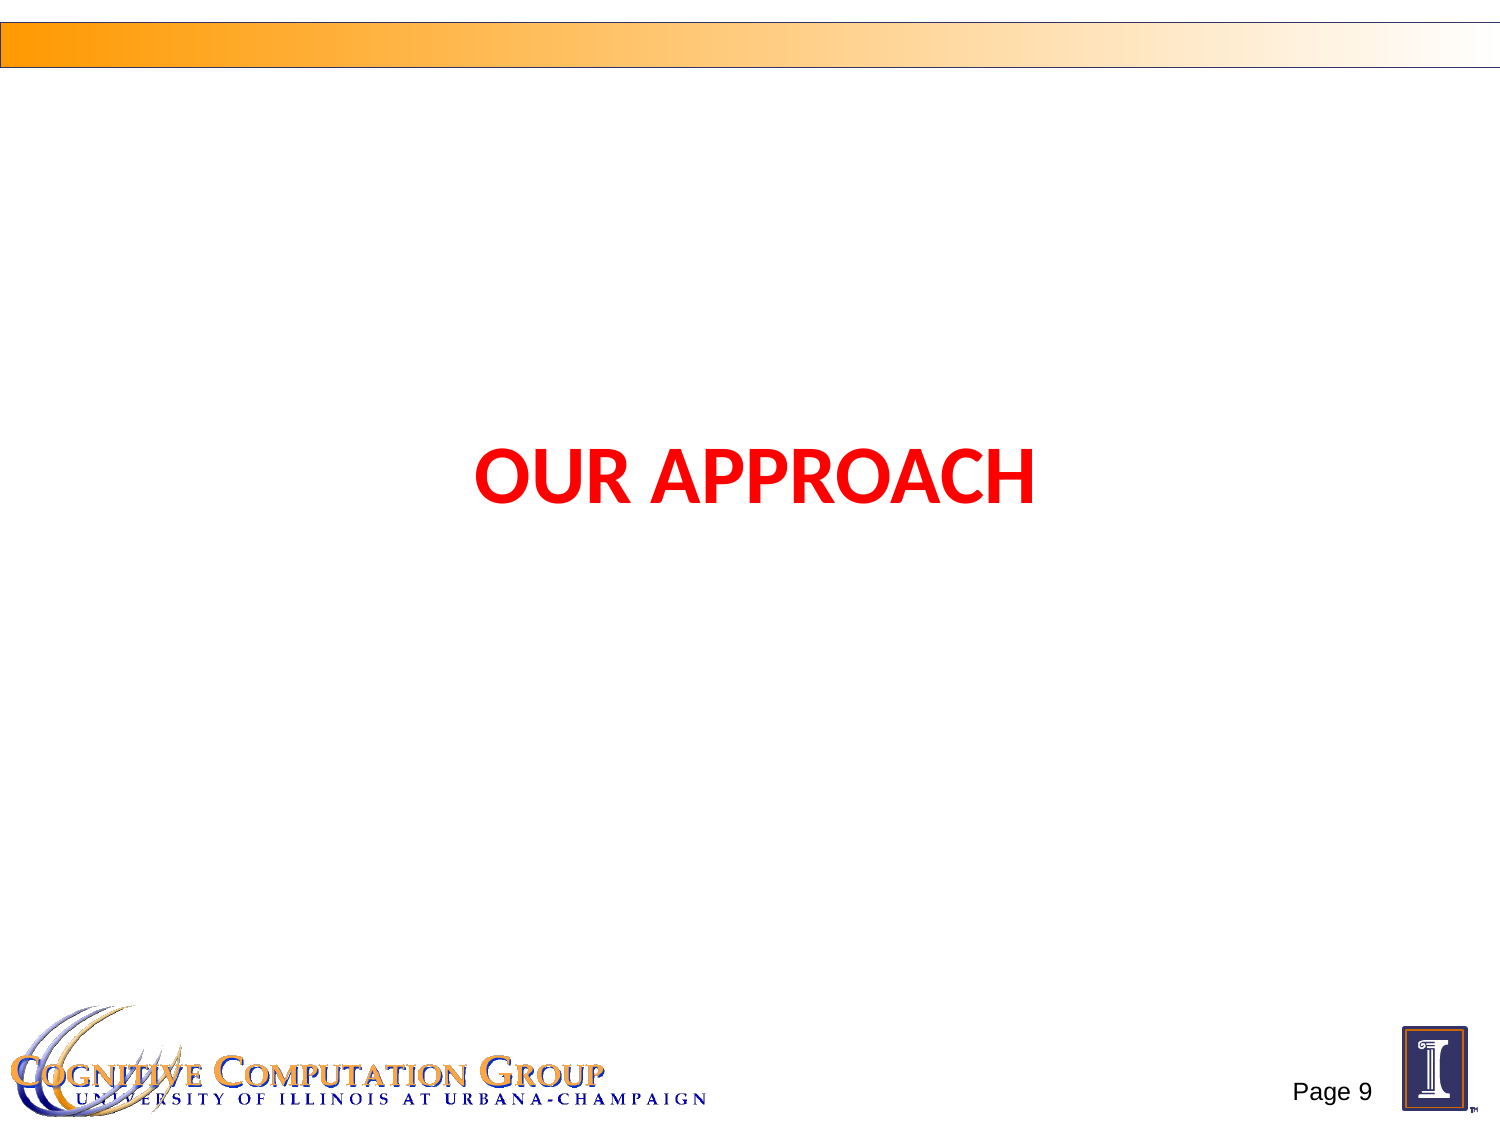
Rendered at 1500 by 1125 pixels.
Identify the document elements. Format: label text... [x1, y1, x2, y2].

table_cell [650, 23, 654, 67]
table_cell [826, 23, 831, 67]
title OUR APPROACH [118, 412, 1394, 636]
slide_number Page 9 [1237, 1074, 1388, 1113]
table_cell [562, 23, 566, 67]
picture [0, 1000, 713, 1125]
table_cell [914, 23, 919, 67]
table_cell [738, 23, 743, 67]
